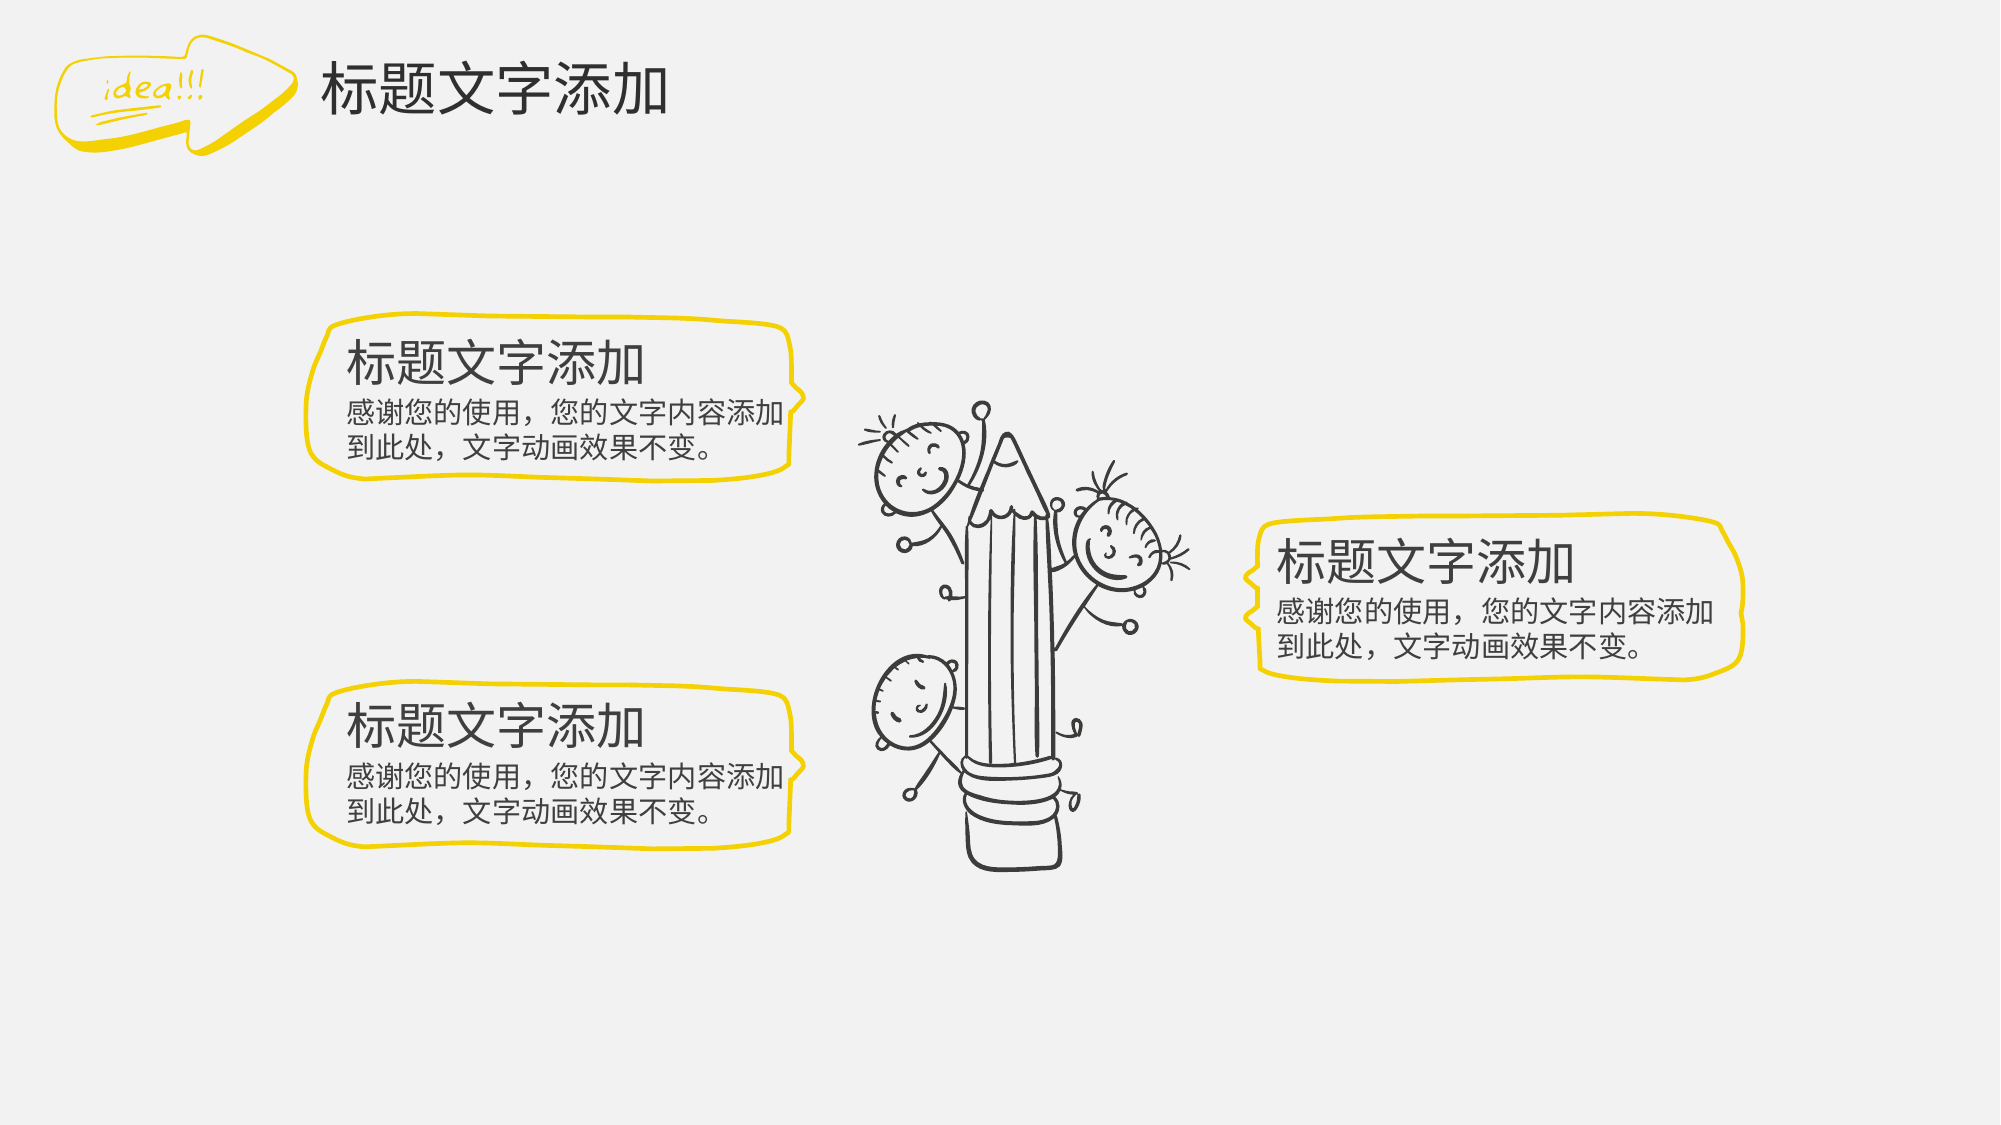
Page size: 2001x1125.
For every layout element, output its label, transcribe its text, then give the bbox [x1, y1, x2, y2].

text_box [54, 34, 298, 157]
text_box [1245, 513, 1744, 682]
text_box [305, 681, 813, 849]
text_box 标题文字添加 [306, 44, 749, 130]
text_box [857, 399, 1191, 874]
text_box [305, 313, 813, 481]
